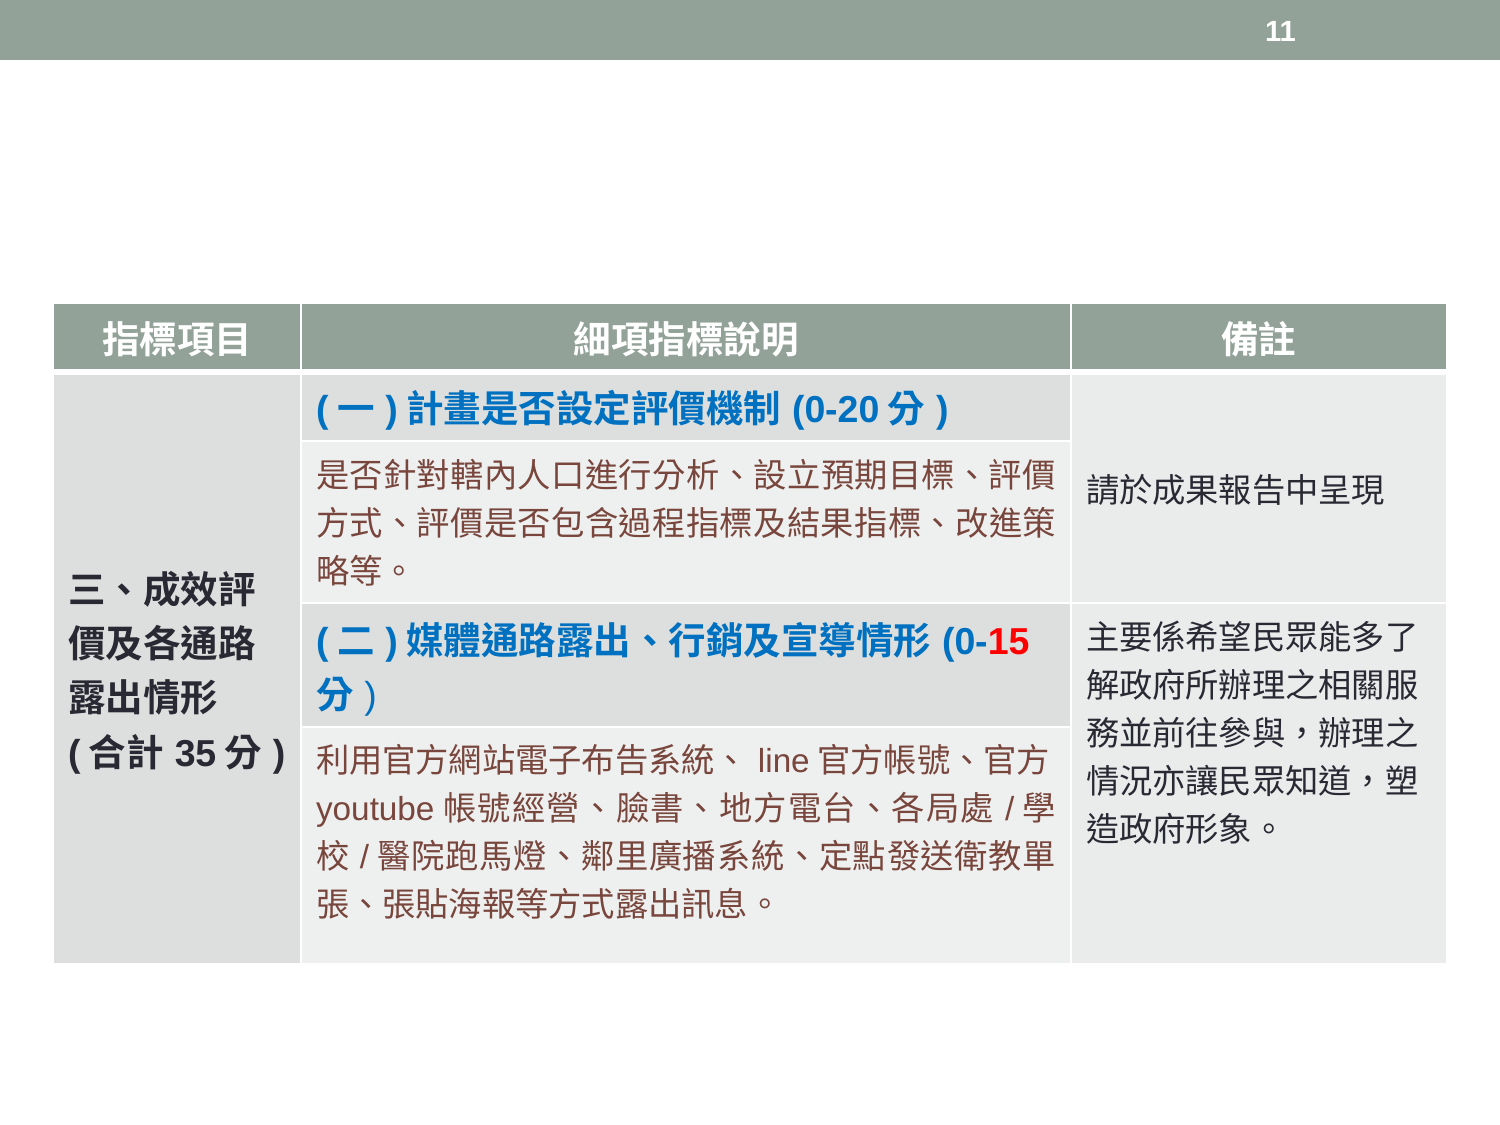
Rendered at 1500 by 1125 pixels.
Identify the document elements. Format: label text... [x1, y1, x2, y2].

table_header 細項指標說明 [302, 304, 1070, 369]
table_cell 主要係希望民眾能多了解政府所辦理之相關服務並前往參與，辦理之情況亦讓民眾知道，塑造政府形象。 [1072, 604, 1446, 963]
table_cell (一)計畫是否設定評價機制(0-20分) [302, 375, 1070, 440]
table_cell (二)媒體通路露出、行銷及宣導情形(0-15分) [302, 604, 1070, 726]
table_cell 三、成效評價及各通路露出情形 (合計35分) [54, 375, 300, 963]
table_header 指標項目 [54, 304, 300, 369]
table_cell 是否針對轄內人口進行分析、設立預期目標、評價方式、評價是否包含過程指標及結果指標、改進策略等。 [302, 442, 1070, 602]
table_cell 利用官方網站電子布告系統、line官方帳號、官方youtube帳號經營、臉書、地方電台、各局處/學校/醫院跑馬燈、鄰里廣播系統、定點發送衛教單張、張貼海報等方式露出訊息。 [302, 728, 1070, 963]
slide_number 11 [1250, 3, 1425, 57]
table_header 備註 [1072, 304, 1446, 369]
table_cell 請於成果報告中呈現 [1072, 375, 1446, 602]
